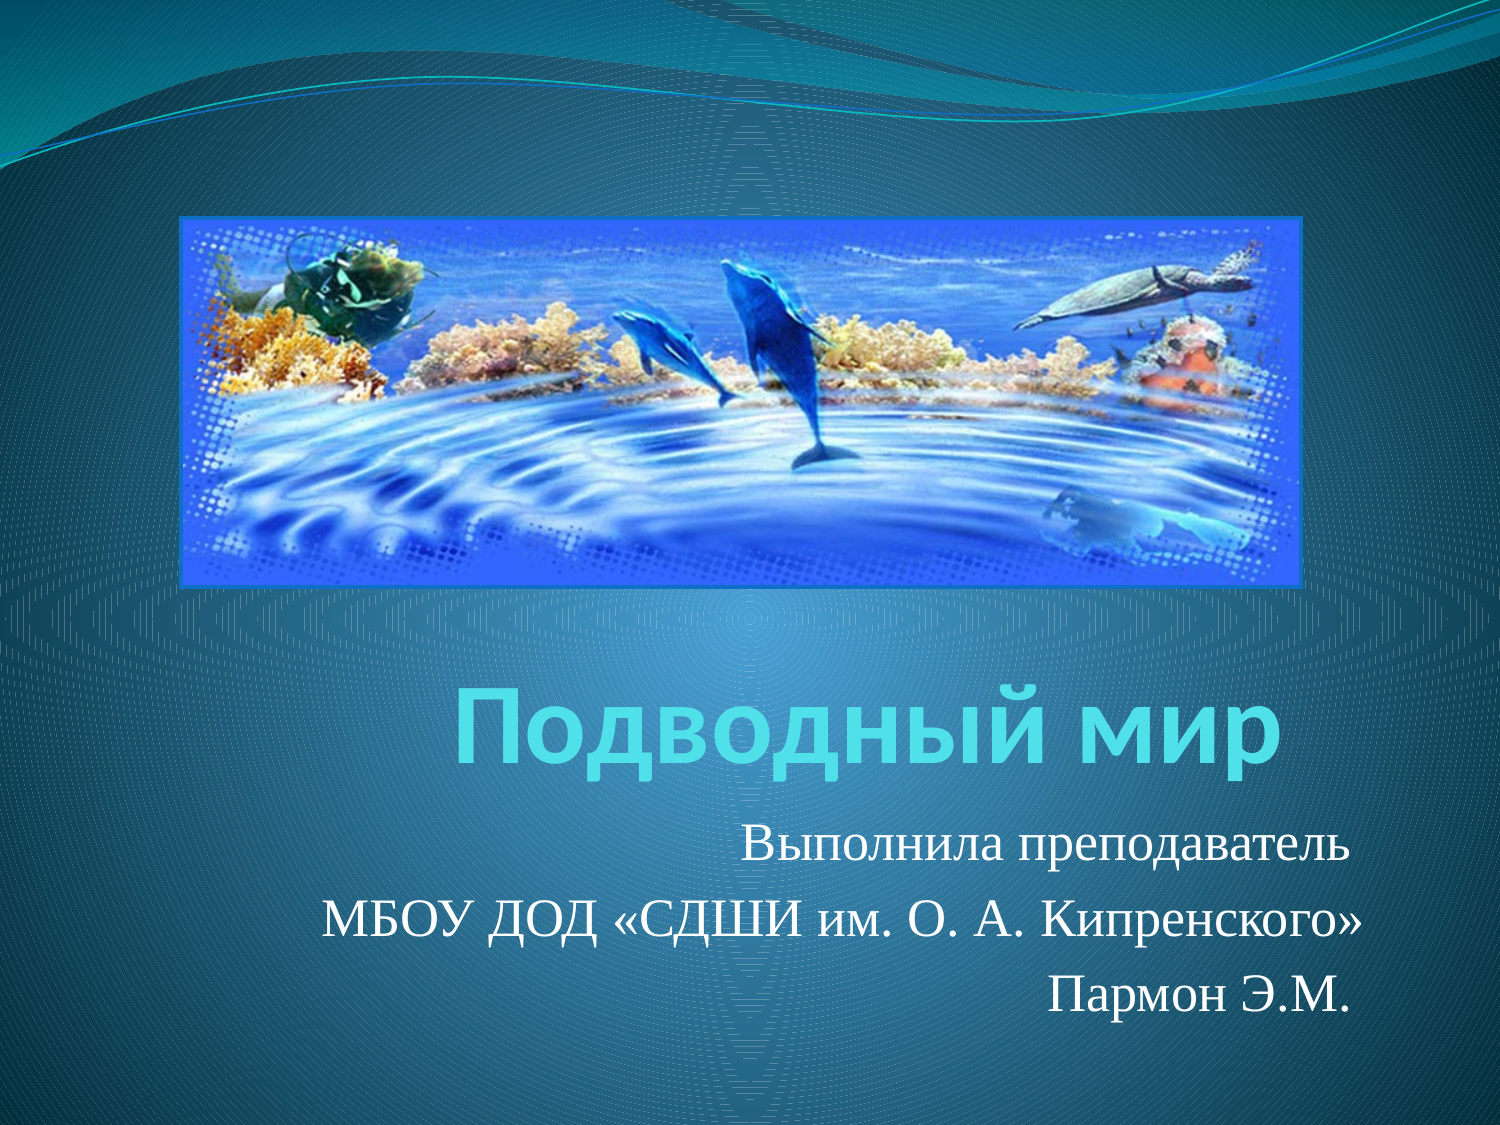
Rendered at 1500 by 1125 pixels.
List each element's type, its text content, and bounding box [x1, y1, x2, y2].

title Подводный мир [206, 645, 1288, 787]
picture [182, 219, 1300, 586]
subtitle Выполнила преподаватель МБОУ ДОД «СДШИ им. О. А. Кипренского» Пармон Э.М. [123, 798, 1376, 1071]
